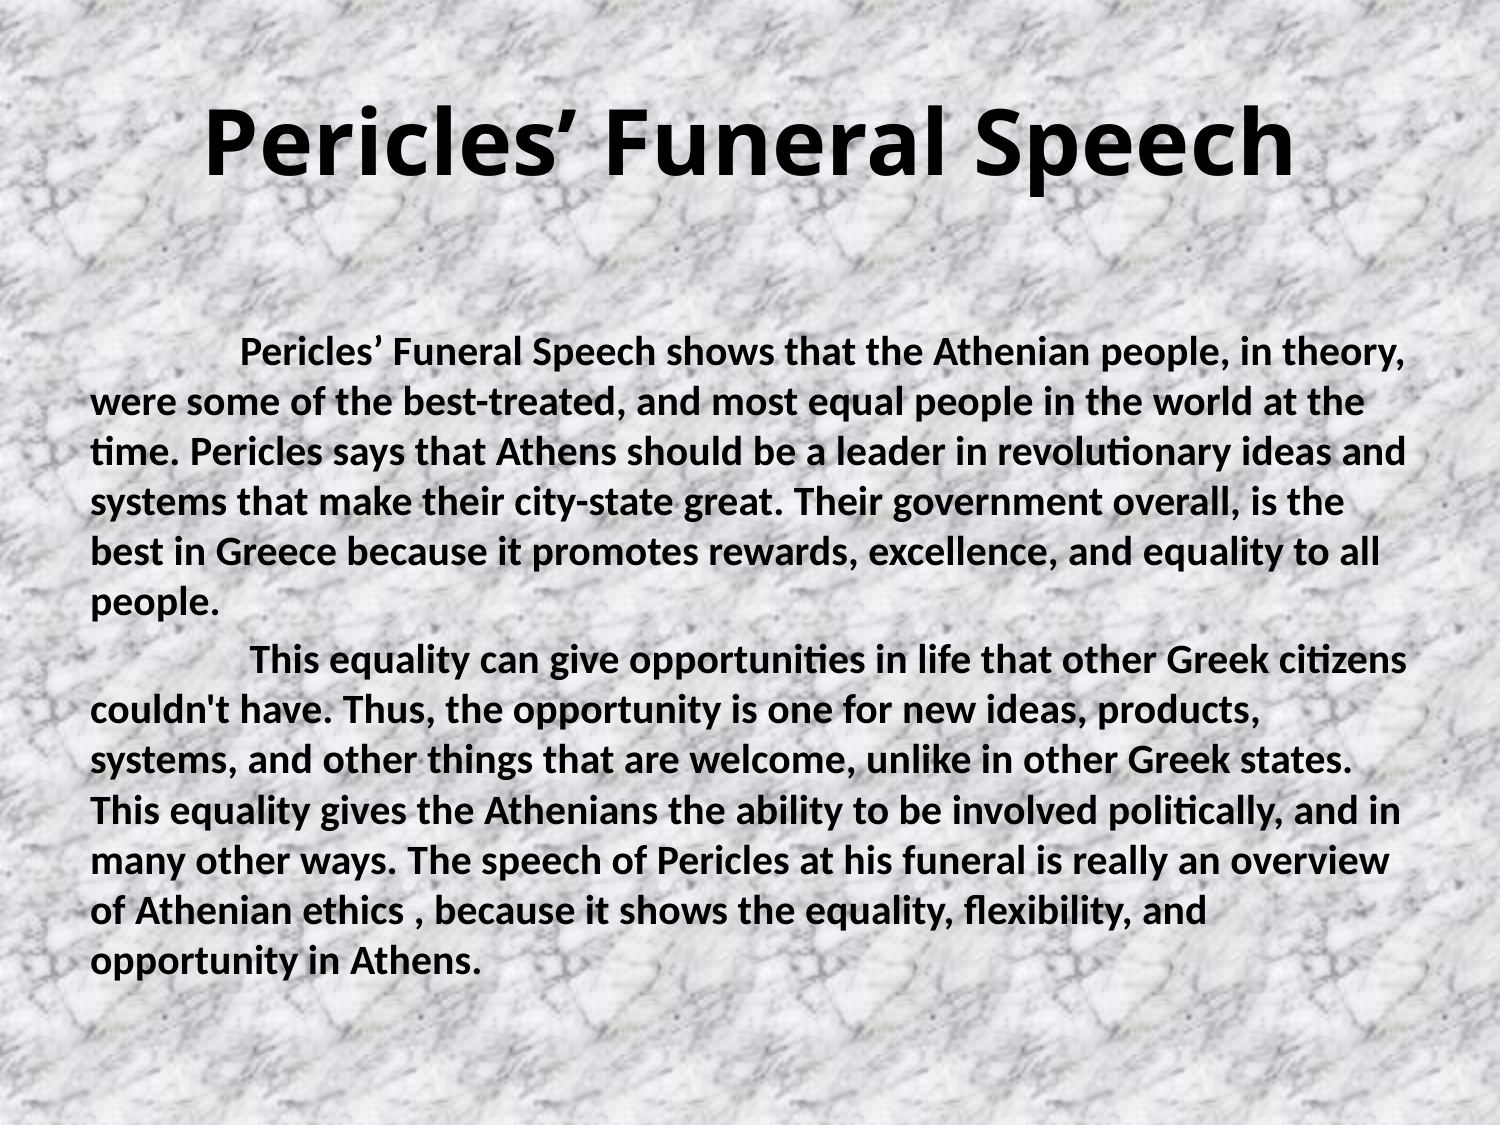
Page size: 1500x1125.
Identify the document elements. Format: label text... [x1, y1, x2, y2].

picture [0, 0, 1500, 1125]
list Pericles’ Funeral Speech shows that the Athenian people, in theory, were some of the best-treated, and most equal people in the world at the time. Pericles says that Athens should be a leader in revolutionary ideas and systems that make their city-state great. Their government overall, is the best in Greece because it promotes rewards, excellence, and equality to all people. This equality can give opportunities in life that other Greek citizens couldn't have. Thus, the opportunity is one for new ideas, products, systems, and other things that are welcome, unlike in other Greek states. This equality gives the Athenians the ability to be involved politically, and in many other ways. The speech of Pericles at his funeral is really an overview of Athenian ethics , because it shows the equality, flexibility, and opportunity in Athens. [75, 262, 1425, 1050]
title Pericles’ Funeral Speech [75, 45, 1425, 233]
